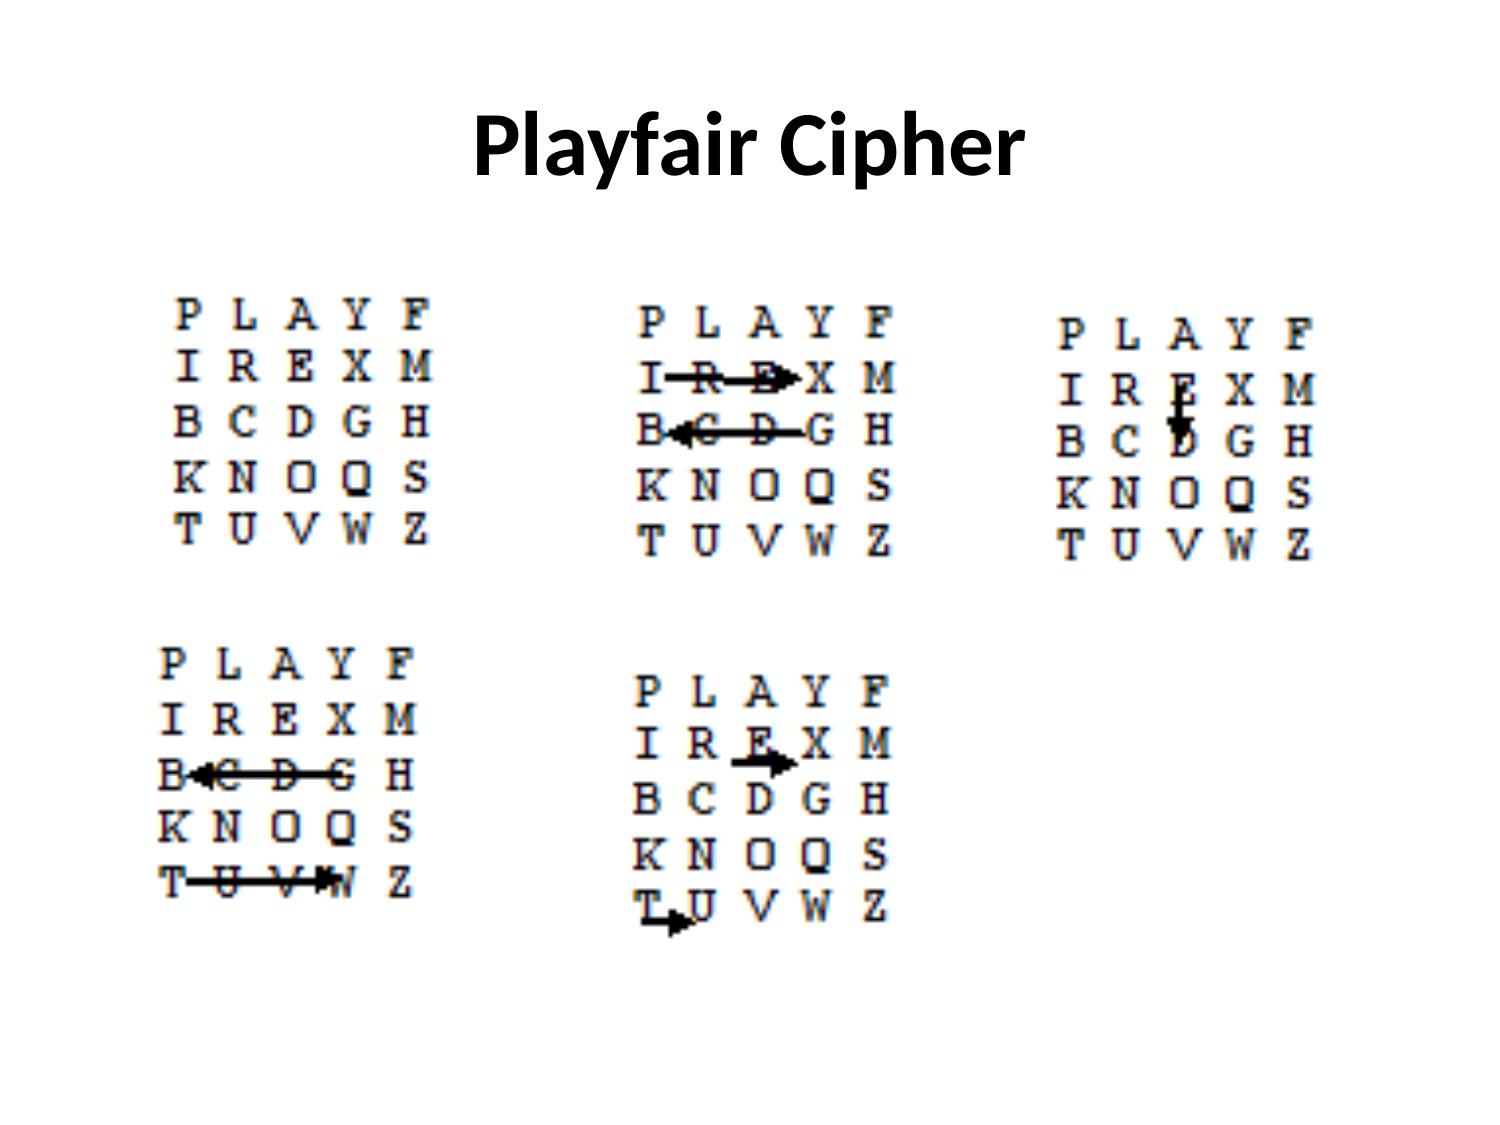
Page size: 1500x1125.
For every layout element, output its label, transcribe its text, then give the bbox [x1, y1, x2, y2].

title Playfair Cipher [75, 45, 1425, 233]
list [49, 224, 1401, 1051]
